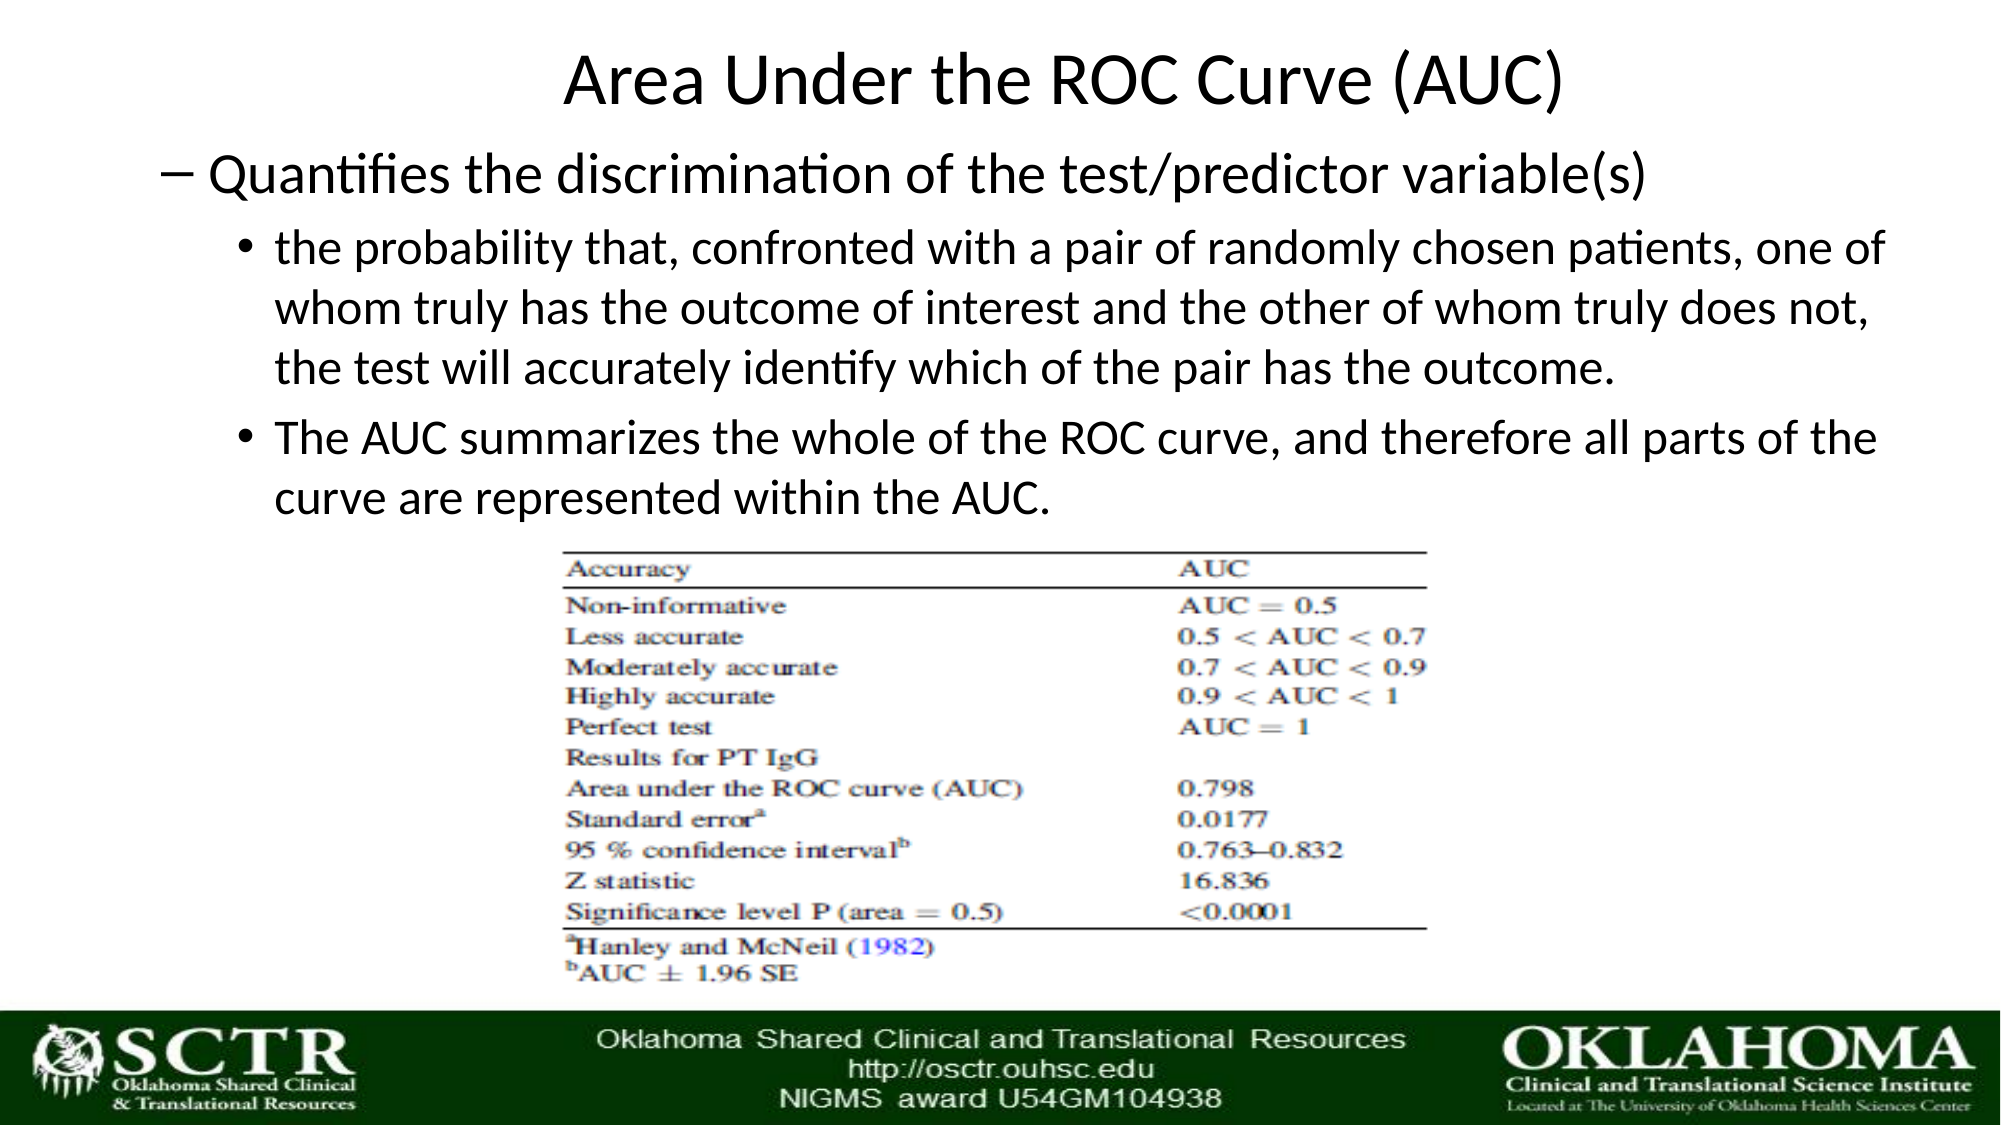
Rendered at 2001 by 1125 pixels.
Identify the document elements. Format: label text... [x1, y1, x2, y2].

list Quantifies the discrimination of the test/predictor variable(s) the probability that, confronted with a pair of randomly chosen patients, one of whom truly has the outcome of interest and the other of whom truly does not, the test will accurately identify which of the pair has the outcome. The AUC summarizes the whole of the ROC curve, and therefore all parts of the curve are represented within the AUC. [71, 127, 1913, 1113]
picture [0, 0, 2001, 1125]
title Area Under the ROC Curve (AUC) [314, 21, 1715, 127]
